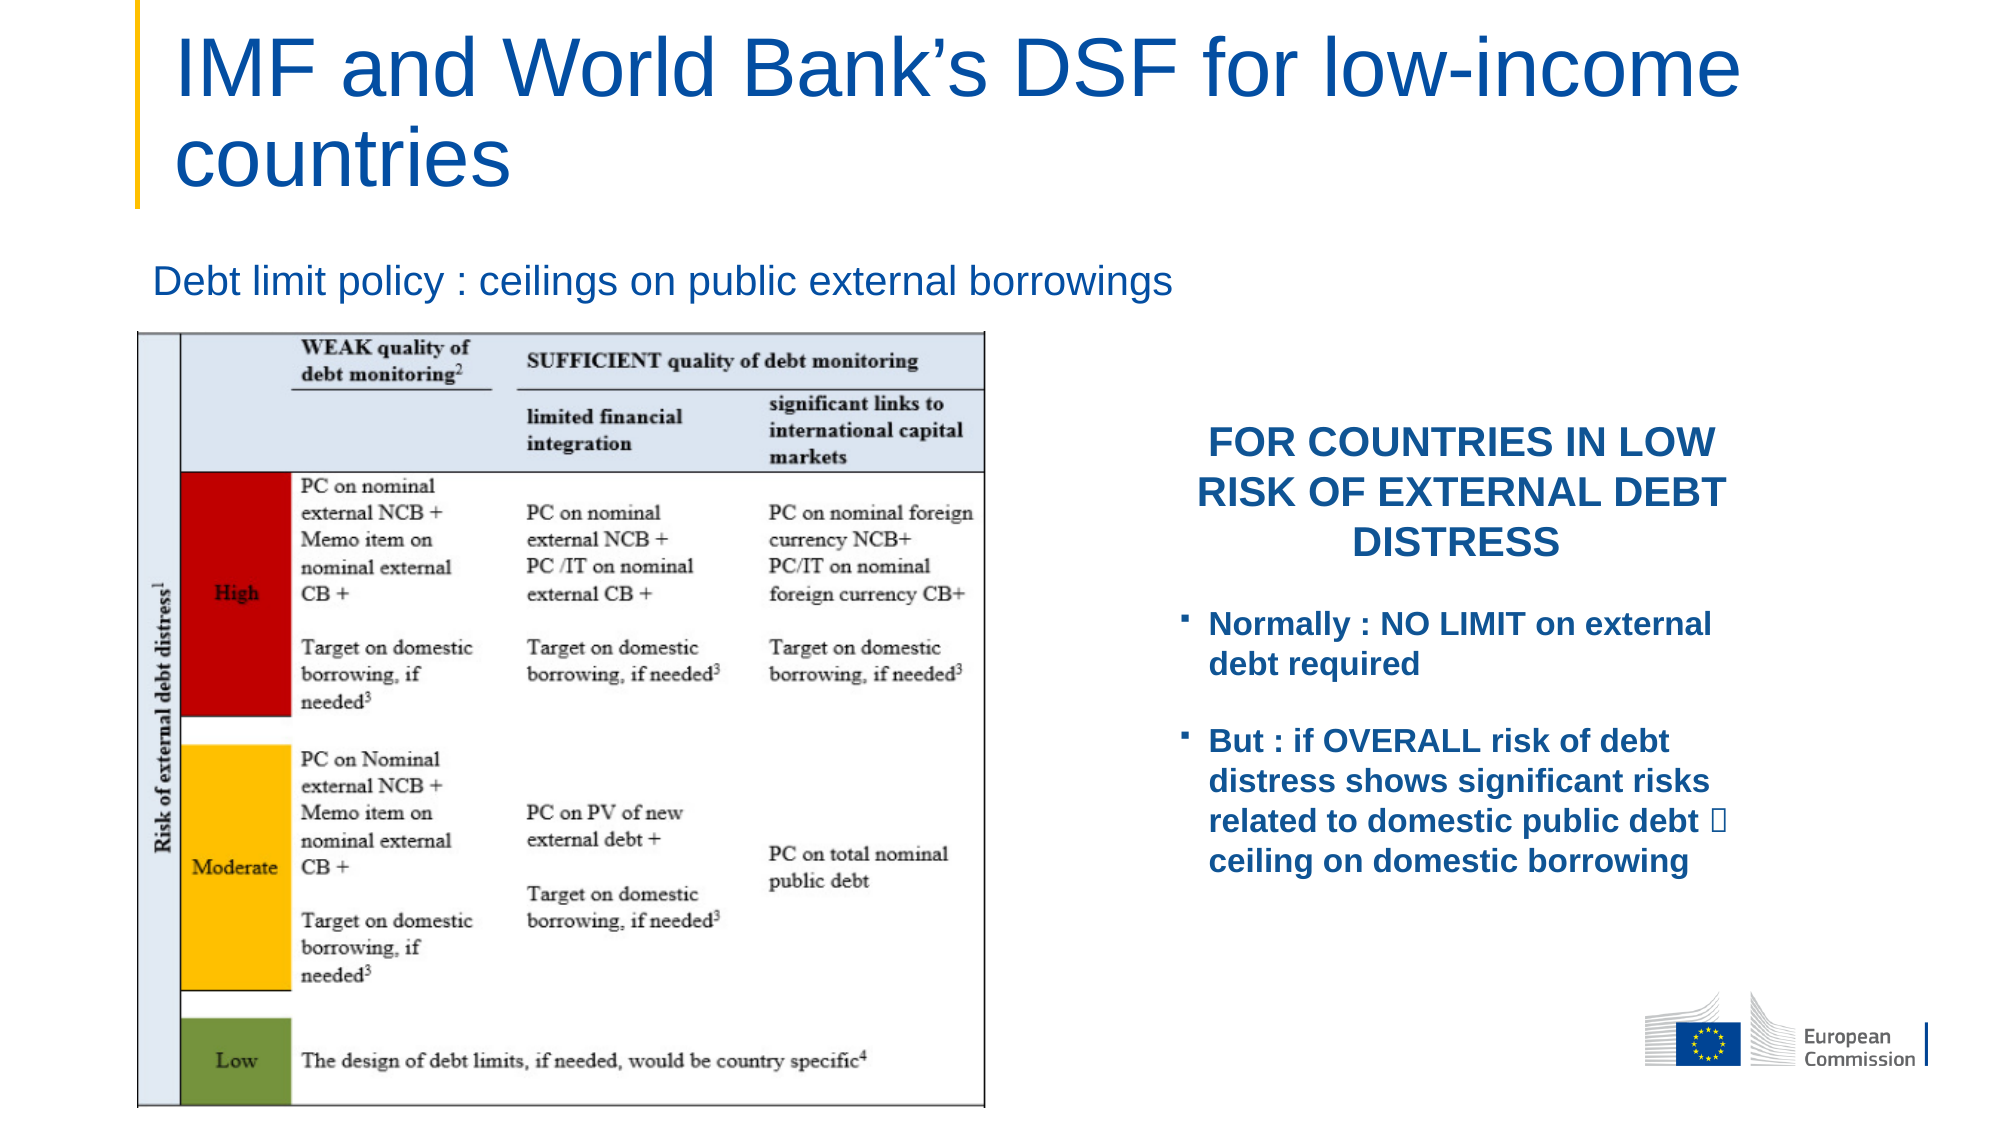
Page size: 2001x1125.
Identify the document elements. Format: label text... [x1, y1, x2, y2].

picture [1645, 991, 1928, 1066]
picture [137, 331, 987, 1108]
text_box Debt limit policy : ceilings on public external borrowings [137, 231, 1863, 305]
title IMF and World Bank’s DSF for low-income countries [159, 0, 1885, 205]
text_box For countries in low risk of external debt distress Normally : No limit on external debt required But : if overall risk of debt distress shows significant risks related to domestic public debt  ceiling on domestic borrowing [1164, 406, 1760, 1033]
